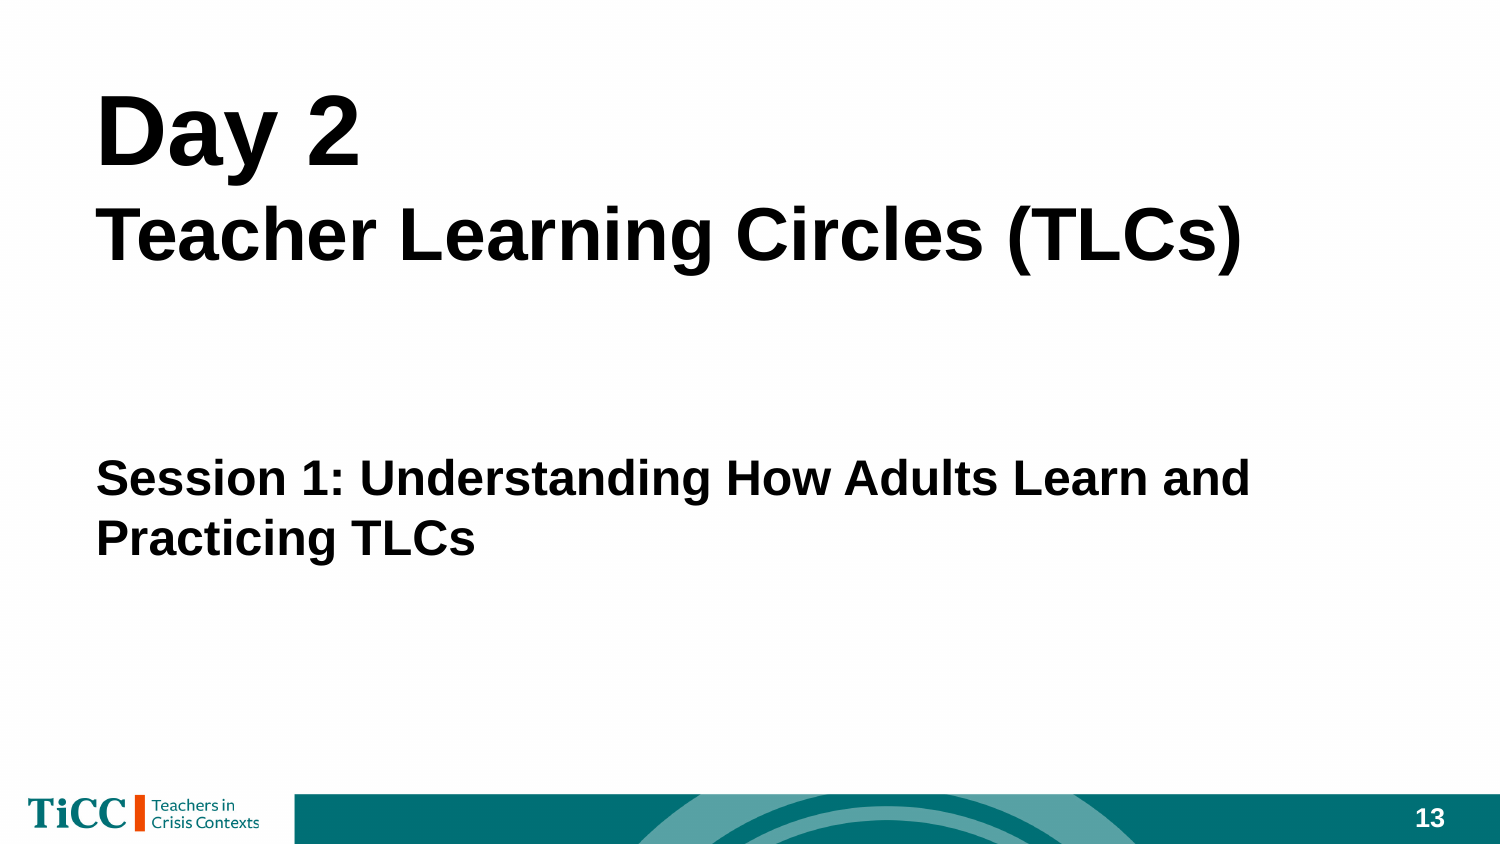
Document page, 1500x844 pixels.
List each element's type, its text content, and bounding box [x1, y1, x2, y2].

picture [0, 0, 1500, 844]
title Day 2 Teacher Learning Circles (TLCs) [80, 14, 1356, 291]
subtitle Session 1: Understanding How Adults Learn and Practicing TLCs [80, 447, 1356, 565]
slide_number 13 [1122, 794, 1460, 840]
